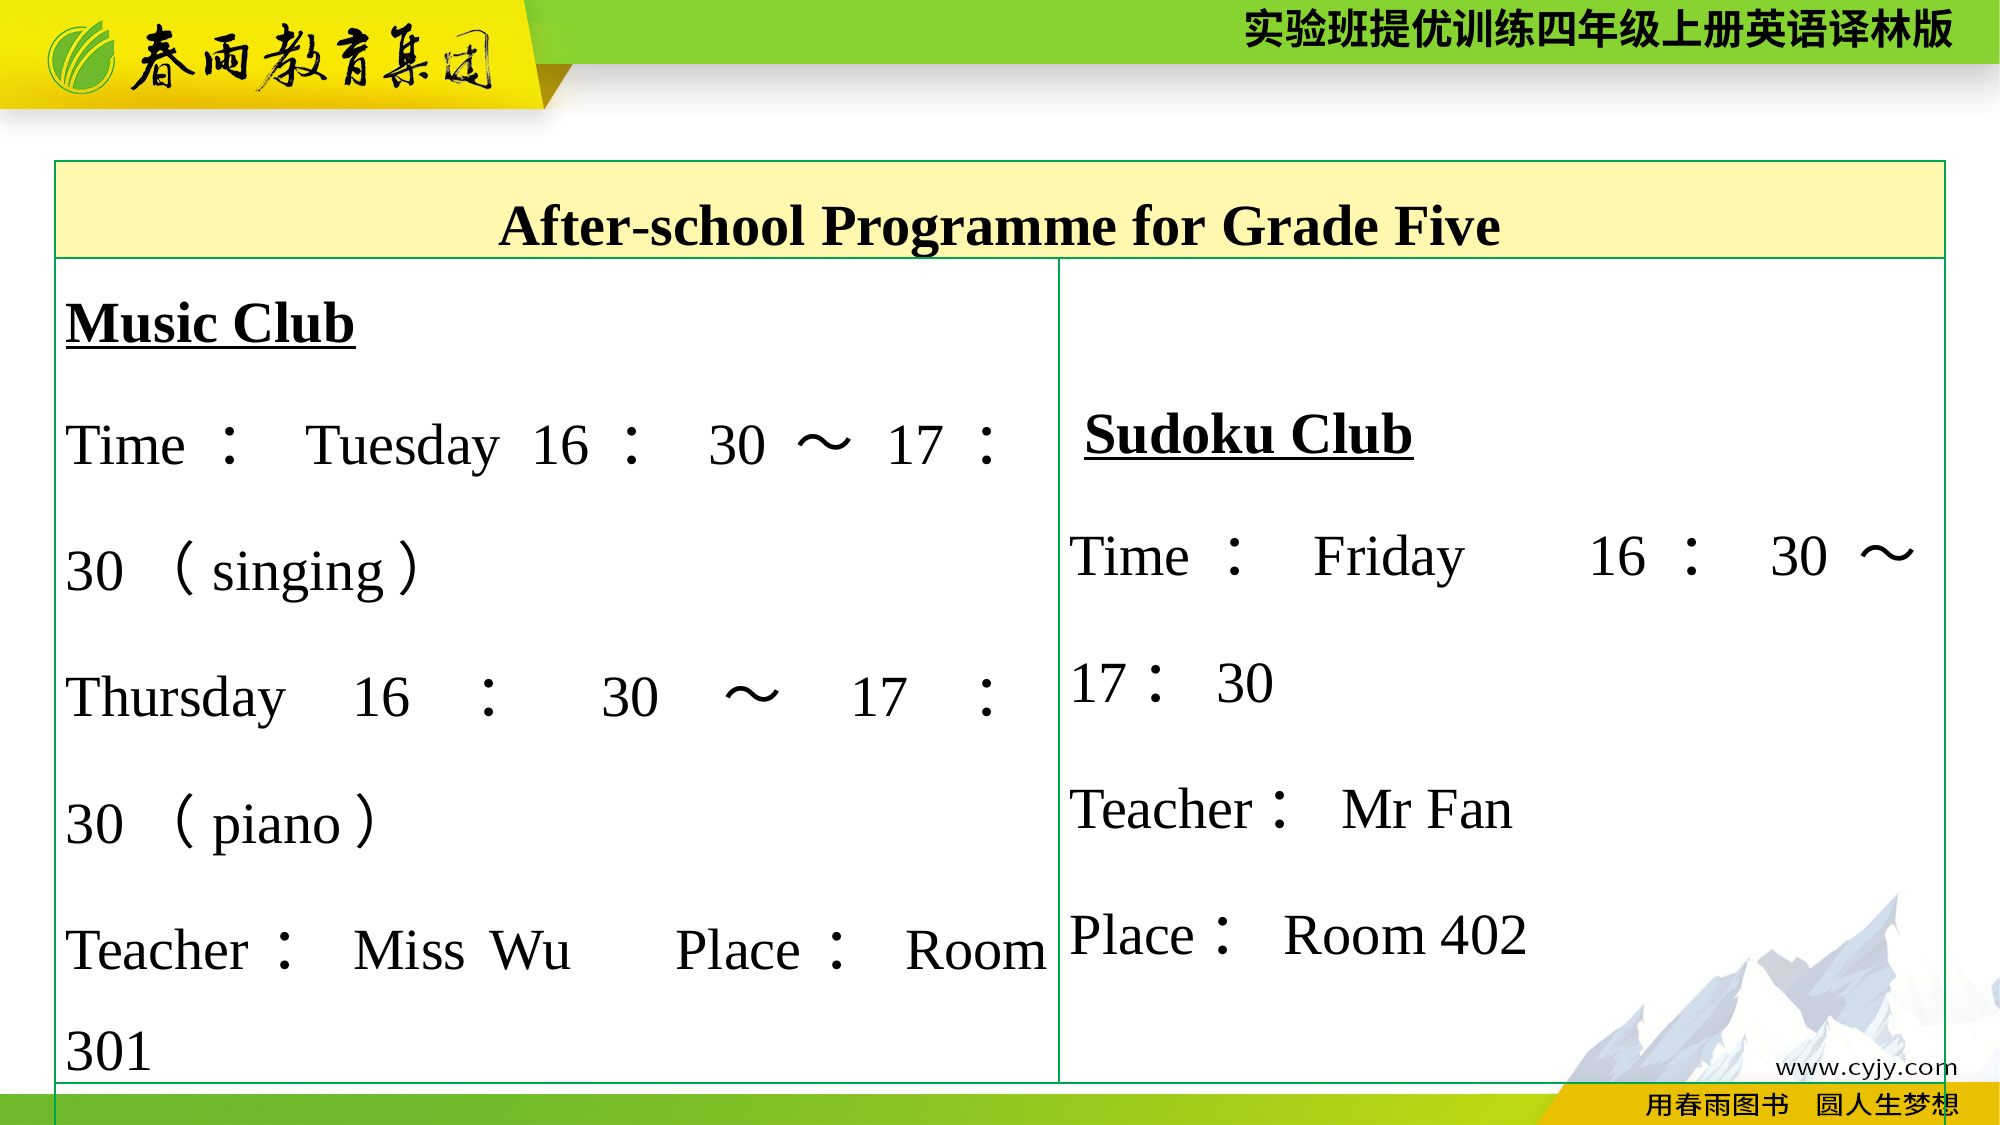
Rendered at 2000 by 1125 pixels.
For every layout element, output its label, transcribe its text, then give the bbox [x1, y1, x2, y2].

table_cell Music Club Time：Tuesday 16：30～17：30（singing） Thursday 16：30～17：30（piano） Teacher：Miss Wu Place：Room 301 [56, 259, 1058, 1082]
picture [0, 0, 2000, 1125]
table_header After-school Programme for Grade Five [56, 162, 1944, 257]
table_cell Time to leave school：17：30～17：45 [56, 1084, 1944, 1125]
table_cell Sudoku Club Time：Friday 16：30～17：30 Teacher：Mr Fan Place：Room 402 [1060, 259, 1944, 1082]
